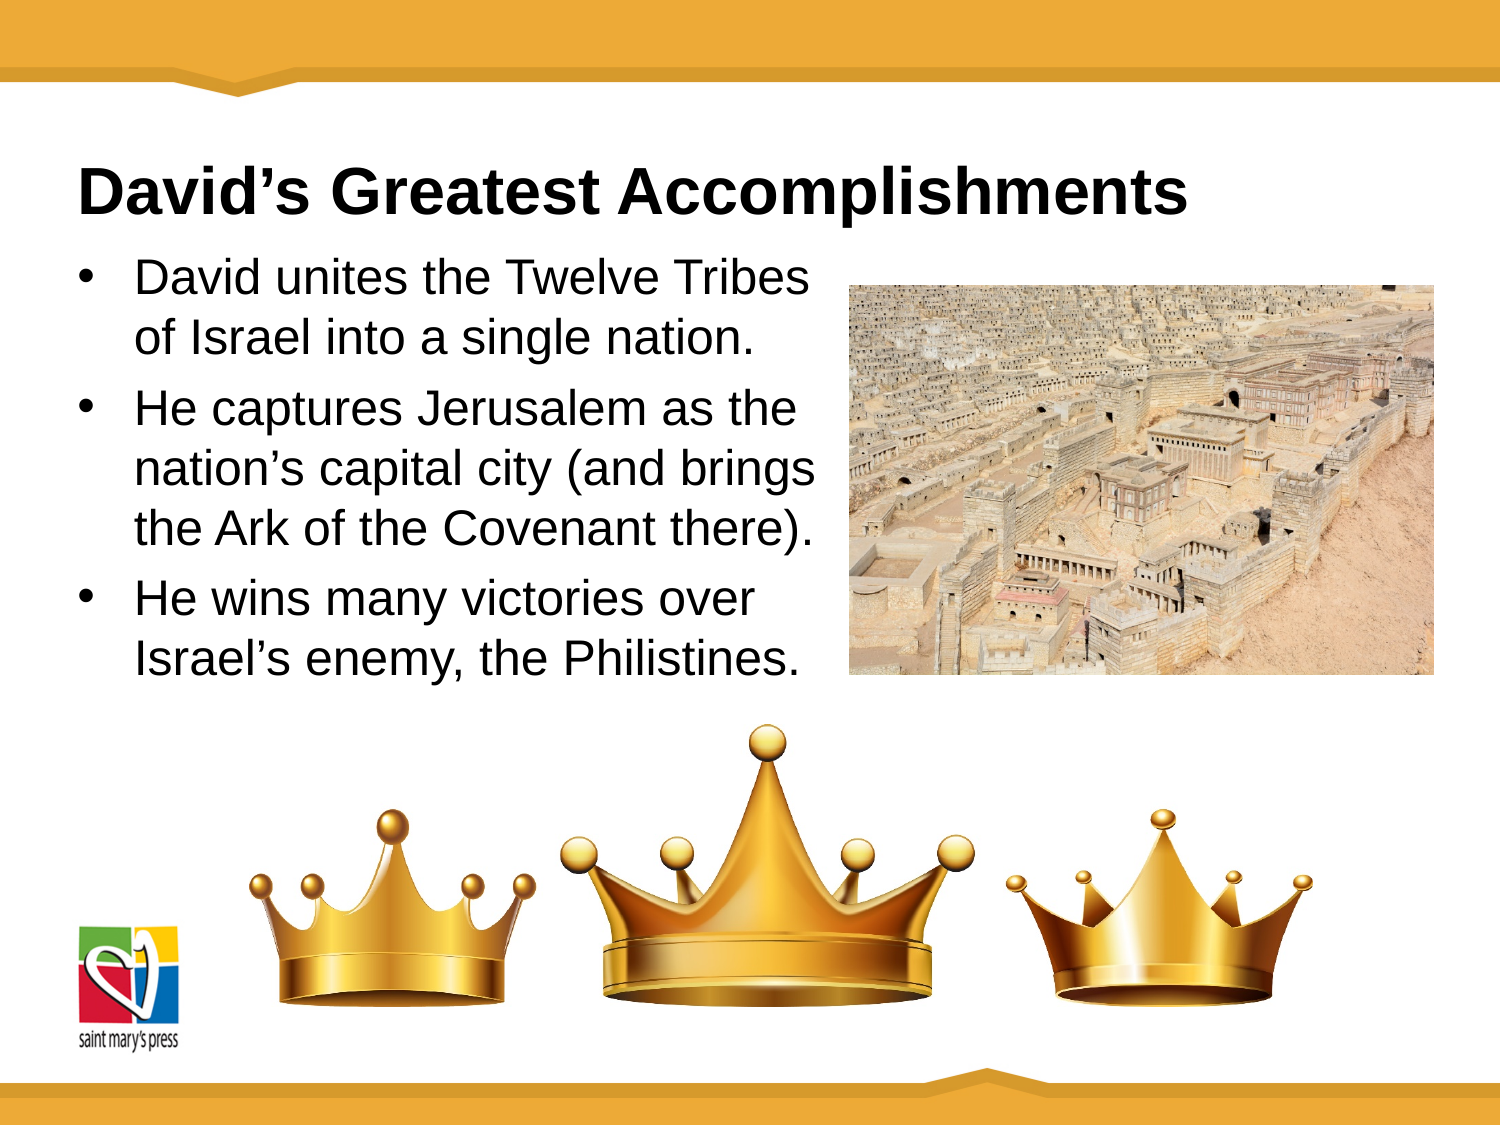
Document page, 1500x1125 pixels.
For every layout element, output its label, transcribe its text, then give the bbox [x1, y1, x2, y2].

picture [0, 0, 1500, 1125]
list David unites the Twelve Tribes of Israel into a single nation. He captures Jerusalem as the nation’s capital city (and brings the Ark of the Covenant there). He wins many victories over Israel’s enemy, the Philistines. [62, 237, 850, 769]
title David’s Greatest Accomplishments [62, 125, 1450, 250]
